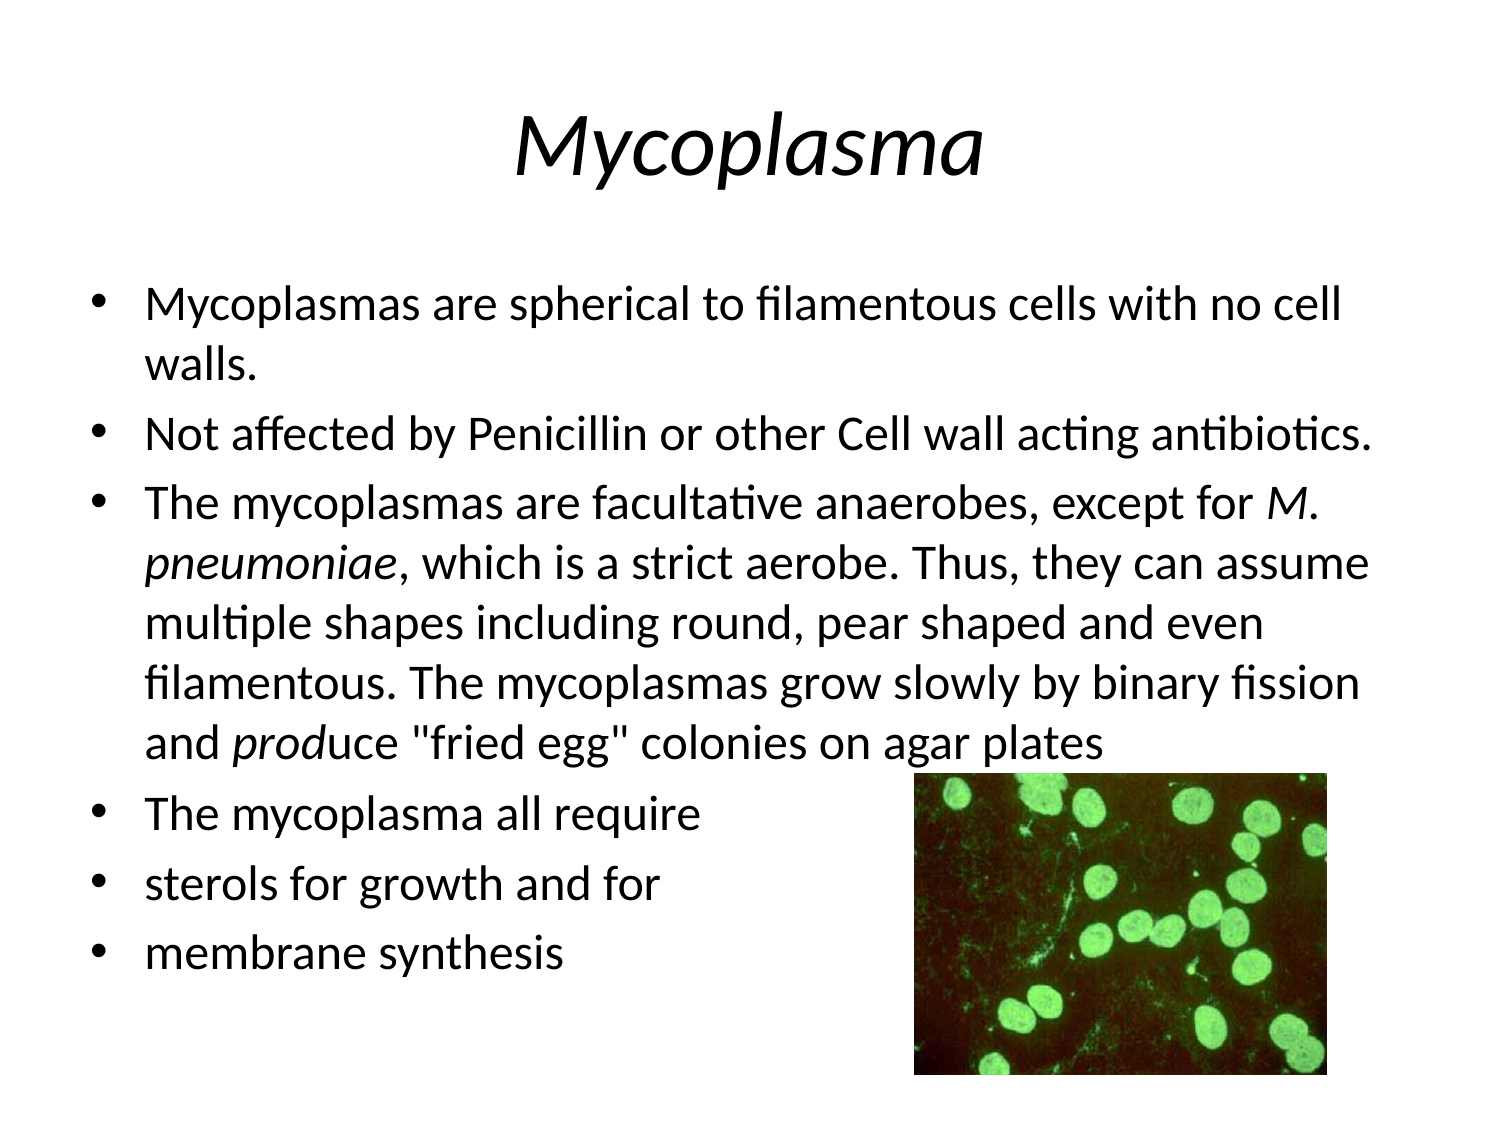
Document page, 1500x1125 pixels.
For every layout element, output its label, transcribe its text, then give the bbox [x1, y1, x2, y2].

picture [913, 773, 1327, 1076]
title Mycoplasma [75, 45, 1425, 233]
list Mycoplasmas are spherical to filamentous cells with no cell walls. Not affected by Penicillin or other Cell wall acting antibiotics. The mycoplasmas are facultative anaerobes, except for M. pneumoniae, which is a strict aerobe. Thus, they can assume multiple shapes including round, pear shaped and even filamentous. The mycoplasmas grow slowly by binary fission and produce "fried egg" colonies on agar plates The mycoplasma all require sterols for growth and for membrane synthesis [75, 262, 1425, 1005]
